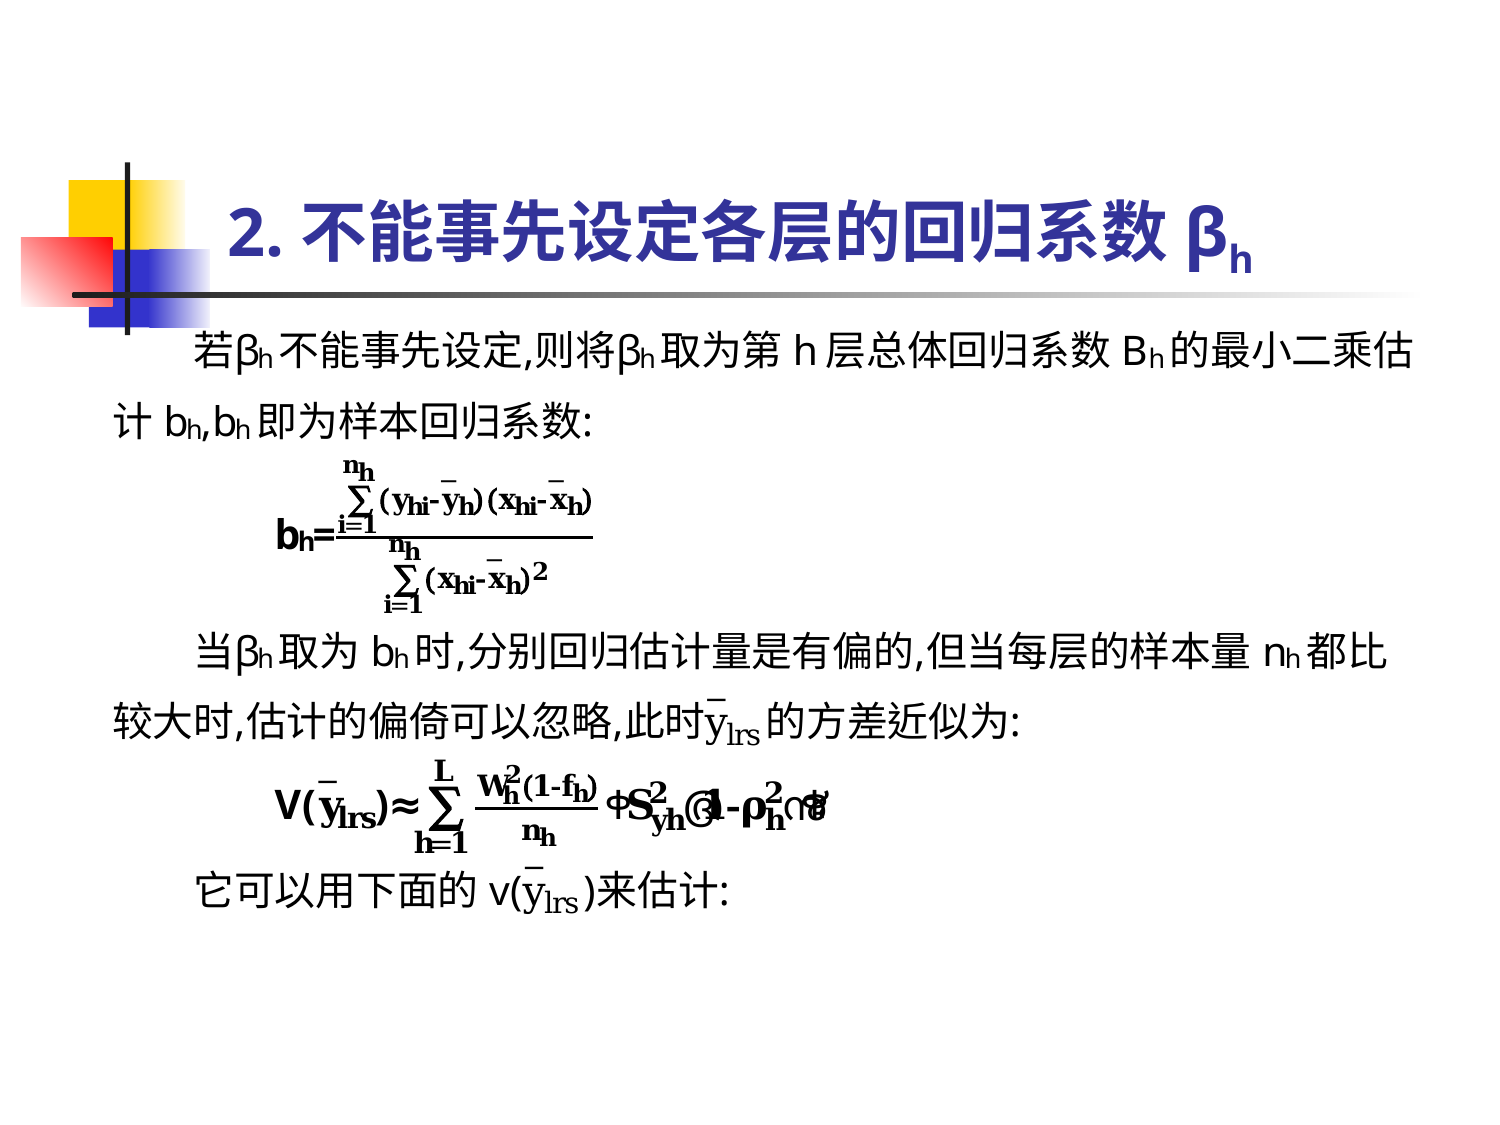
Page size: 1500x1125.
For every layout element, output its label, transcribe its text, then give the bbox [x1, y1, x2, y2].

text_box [111, 314, 1417, 1021]
title 2.不能事先设定各层的回归系数βh [188, 101, 1468, 289]
